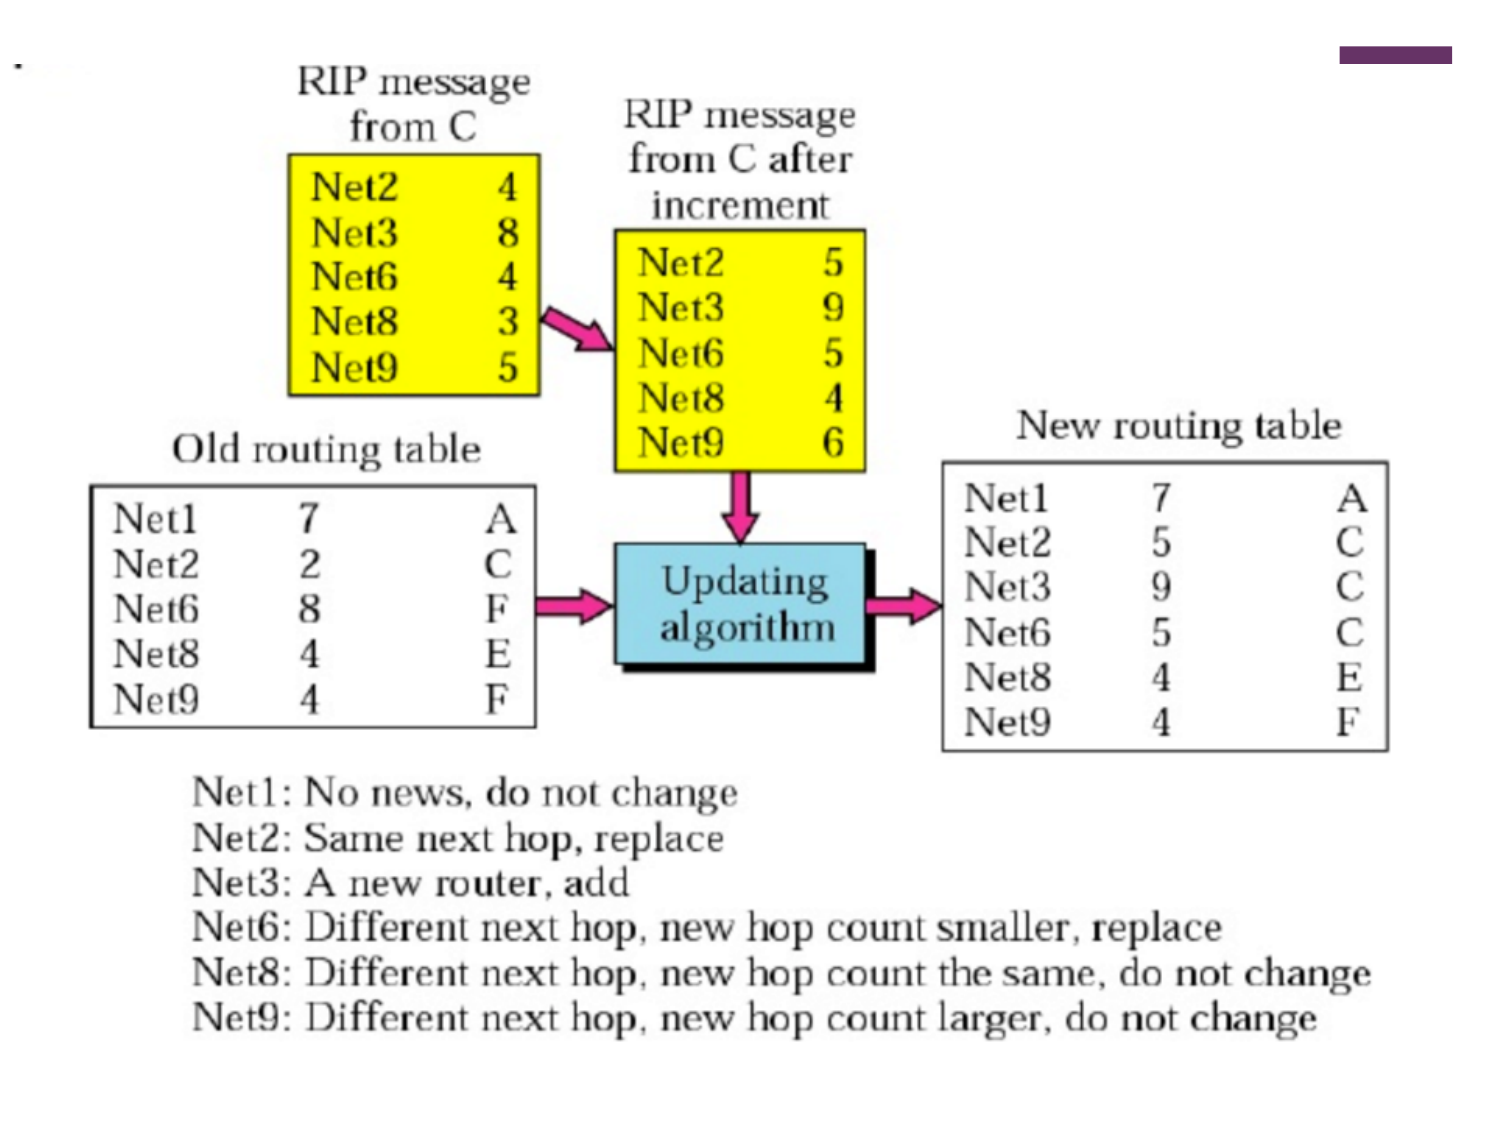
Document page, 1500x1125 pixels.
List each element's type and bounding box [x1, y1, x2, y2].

picture [0, 64, 1500, 1059]
